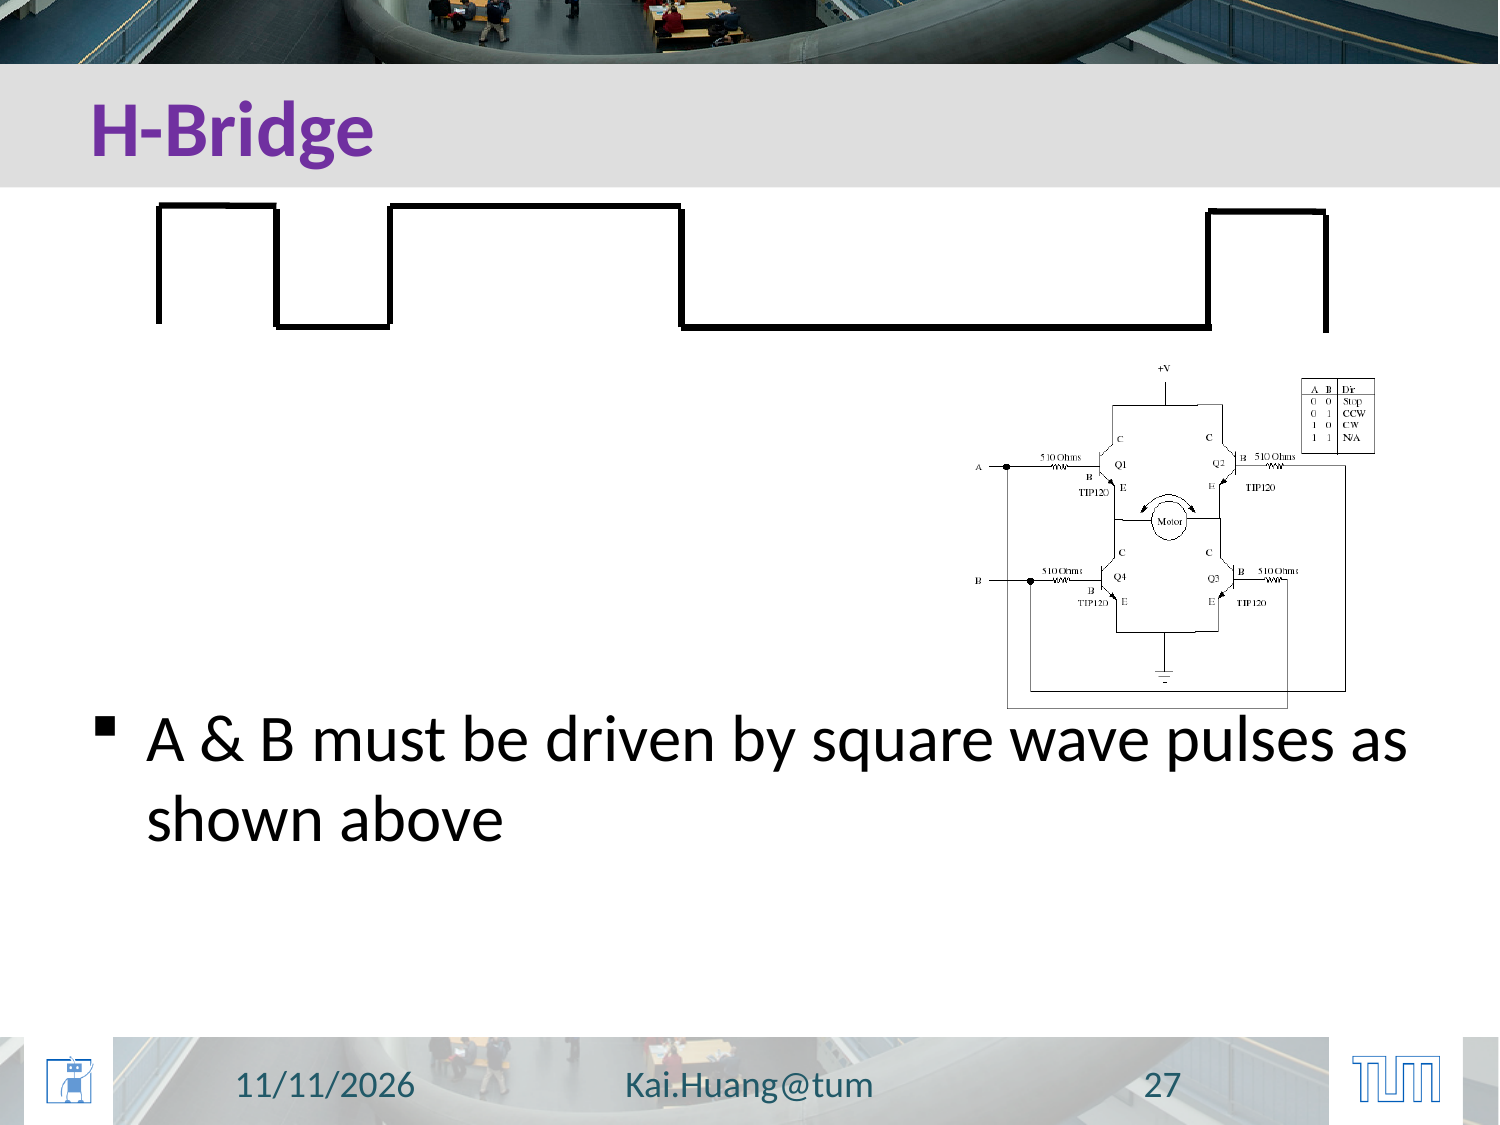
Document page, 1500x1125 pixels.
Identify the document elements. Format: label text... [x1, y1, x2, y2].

list A & B must be driven by square wave pulses as shown above [75, 687, 1425, 1025]
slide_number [162, 1052, 488, 1113]
title H-Bridge [75, 62, 1425, 188]
slide_number 27 [1012, 1052, 1313, 1113]
picture [0, 0, 1500, 64]
footer Kai.Huang@tum [512, 1052, 988, 1113]
picture [974, 362, 1376, 709]
picture [0, 1032, 1500, 1125]
